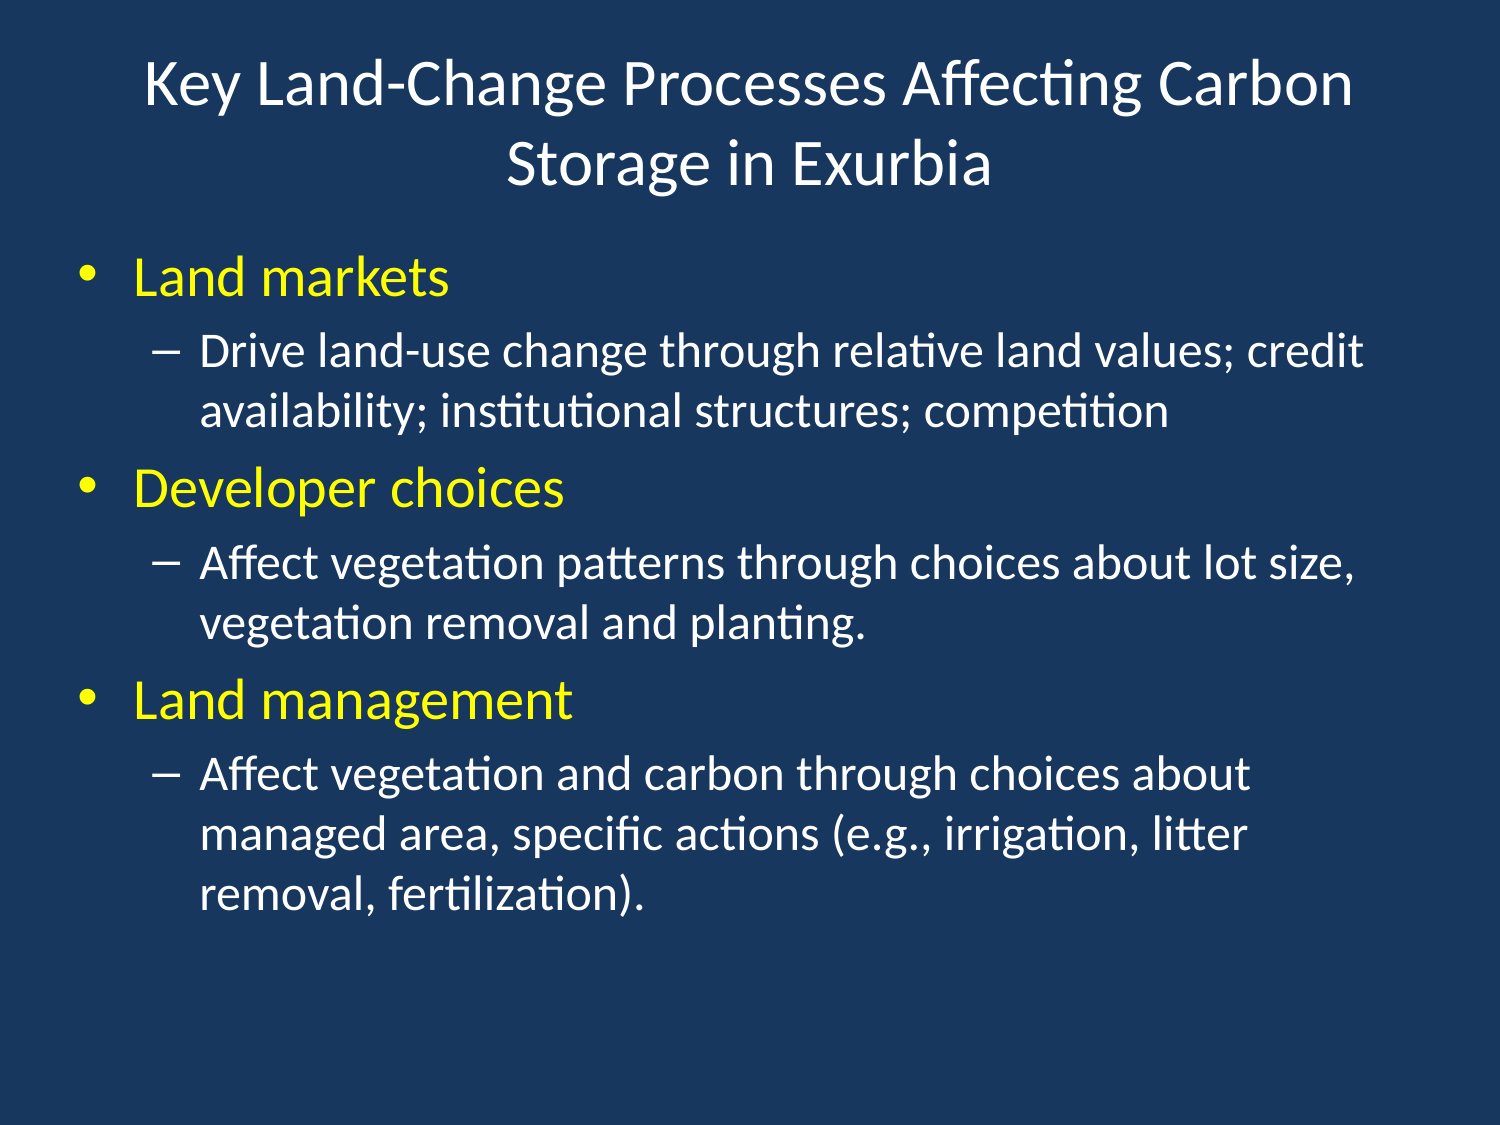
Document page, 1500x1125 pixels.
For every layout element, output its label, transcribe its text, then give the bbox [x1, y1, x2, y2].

title Key Land-Change Processes Affecting Carbon Storage in Exurbia [75, 24, 1425, 213]
list Land markets Drive land-use change through relative land values; credit availability; institutional structures; competition Developer choices Affect vegetation patterns through choices about lot size, vegetation removal and planting. Land management Affect vegetation and carbon through choices about managed area, specific actions (e.g., irrigation, litter removal, fertilization). [62, 230, 1450, 1100]
